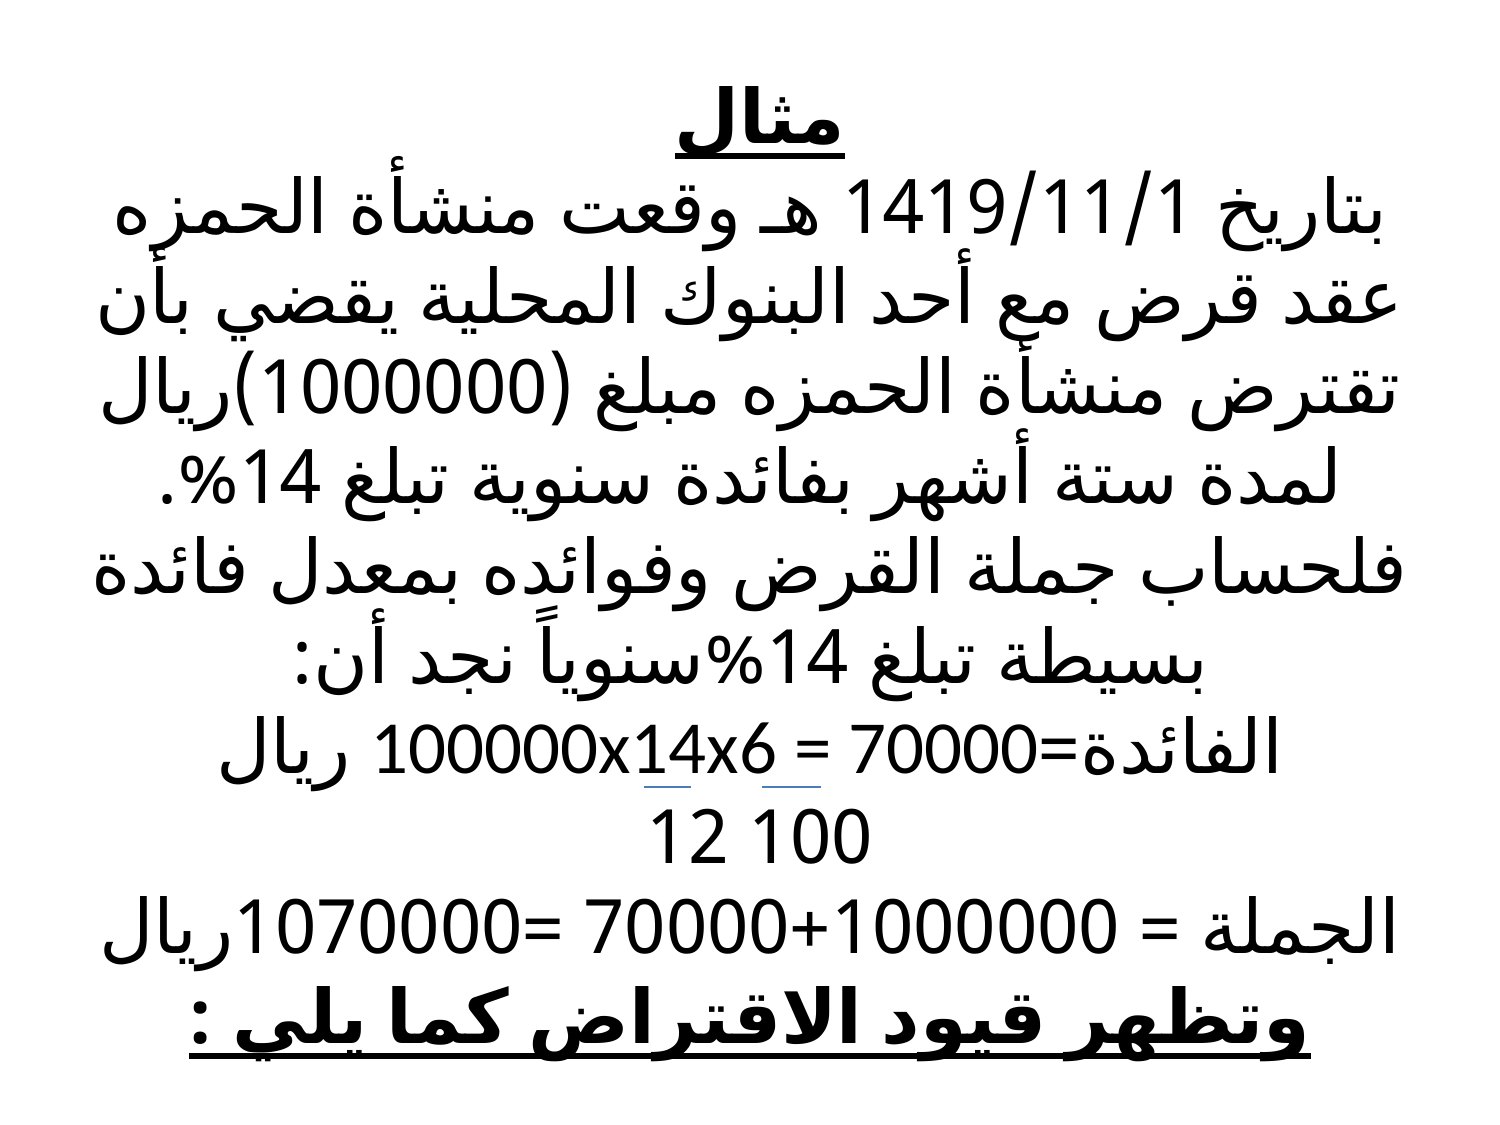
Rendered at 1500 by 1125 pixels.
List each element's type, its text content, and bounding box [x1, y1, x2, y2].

title مثال بتاريخ 1419/11/1 هـ وقعت منشأة الحمزه عقد قرض مع أحد البنوك المحلية يقضي بأن تقترض منشأة الحمزه مبلغ (1000000)ريال لمدة ستة أشهر بفائدة سنوية تبلغ 14%. فلحساب جملة القرض وفوائده بمعدل فائدة بسيطة تبلغ 14%سنوياً نجد أن: الفائدة=100000x14x6 = 70000 ريال 100 12 الجملة = 1000000+70000 =1070000ريال وتظهر قيود الاقتراض كما يلي : [75, 45, 1425, 1083]
